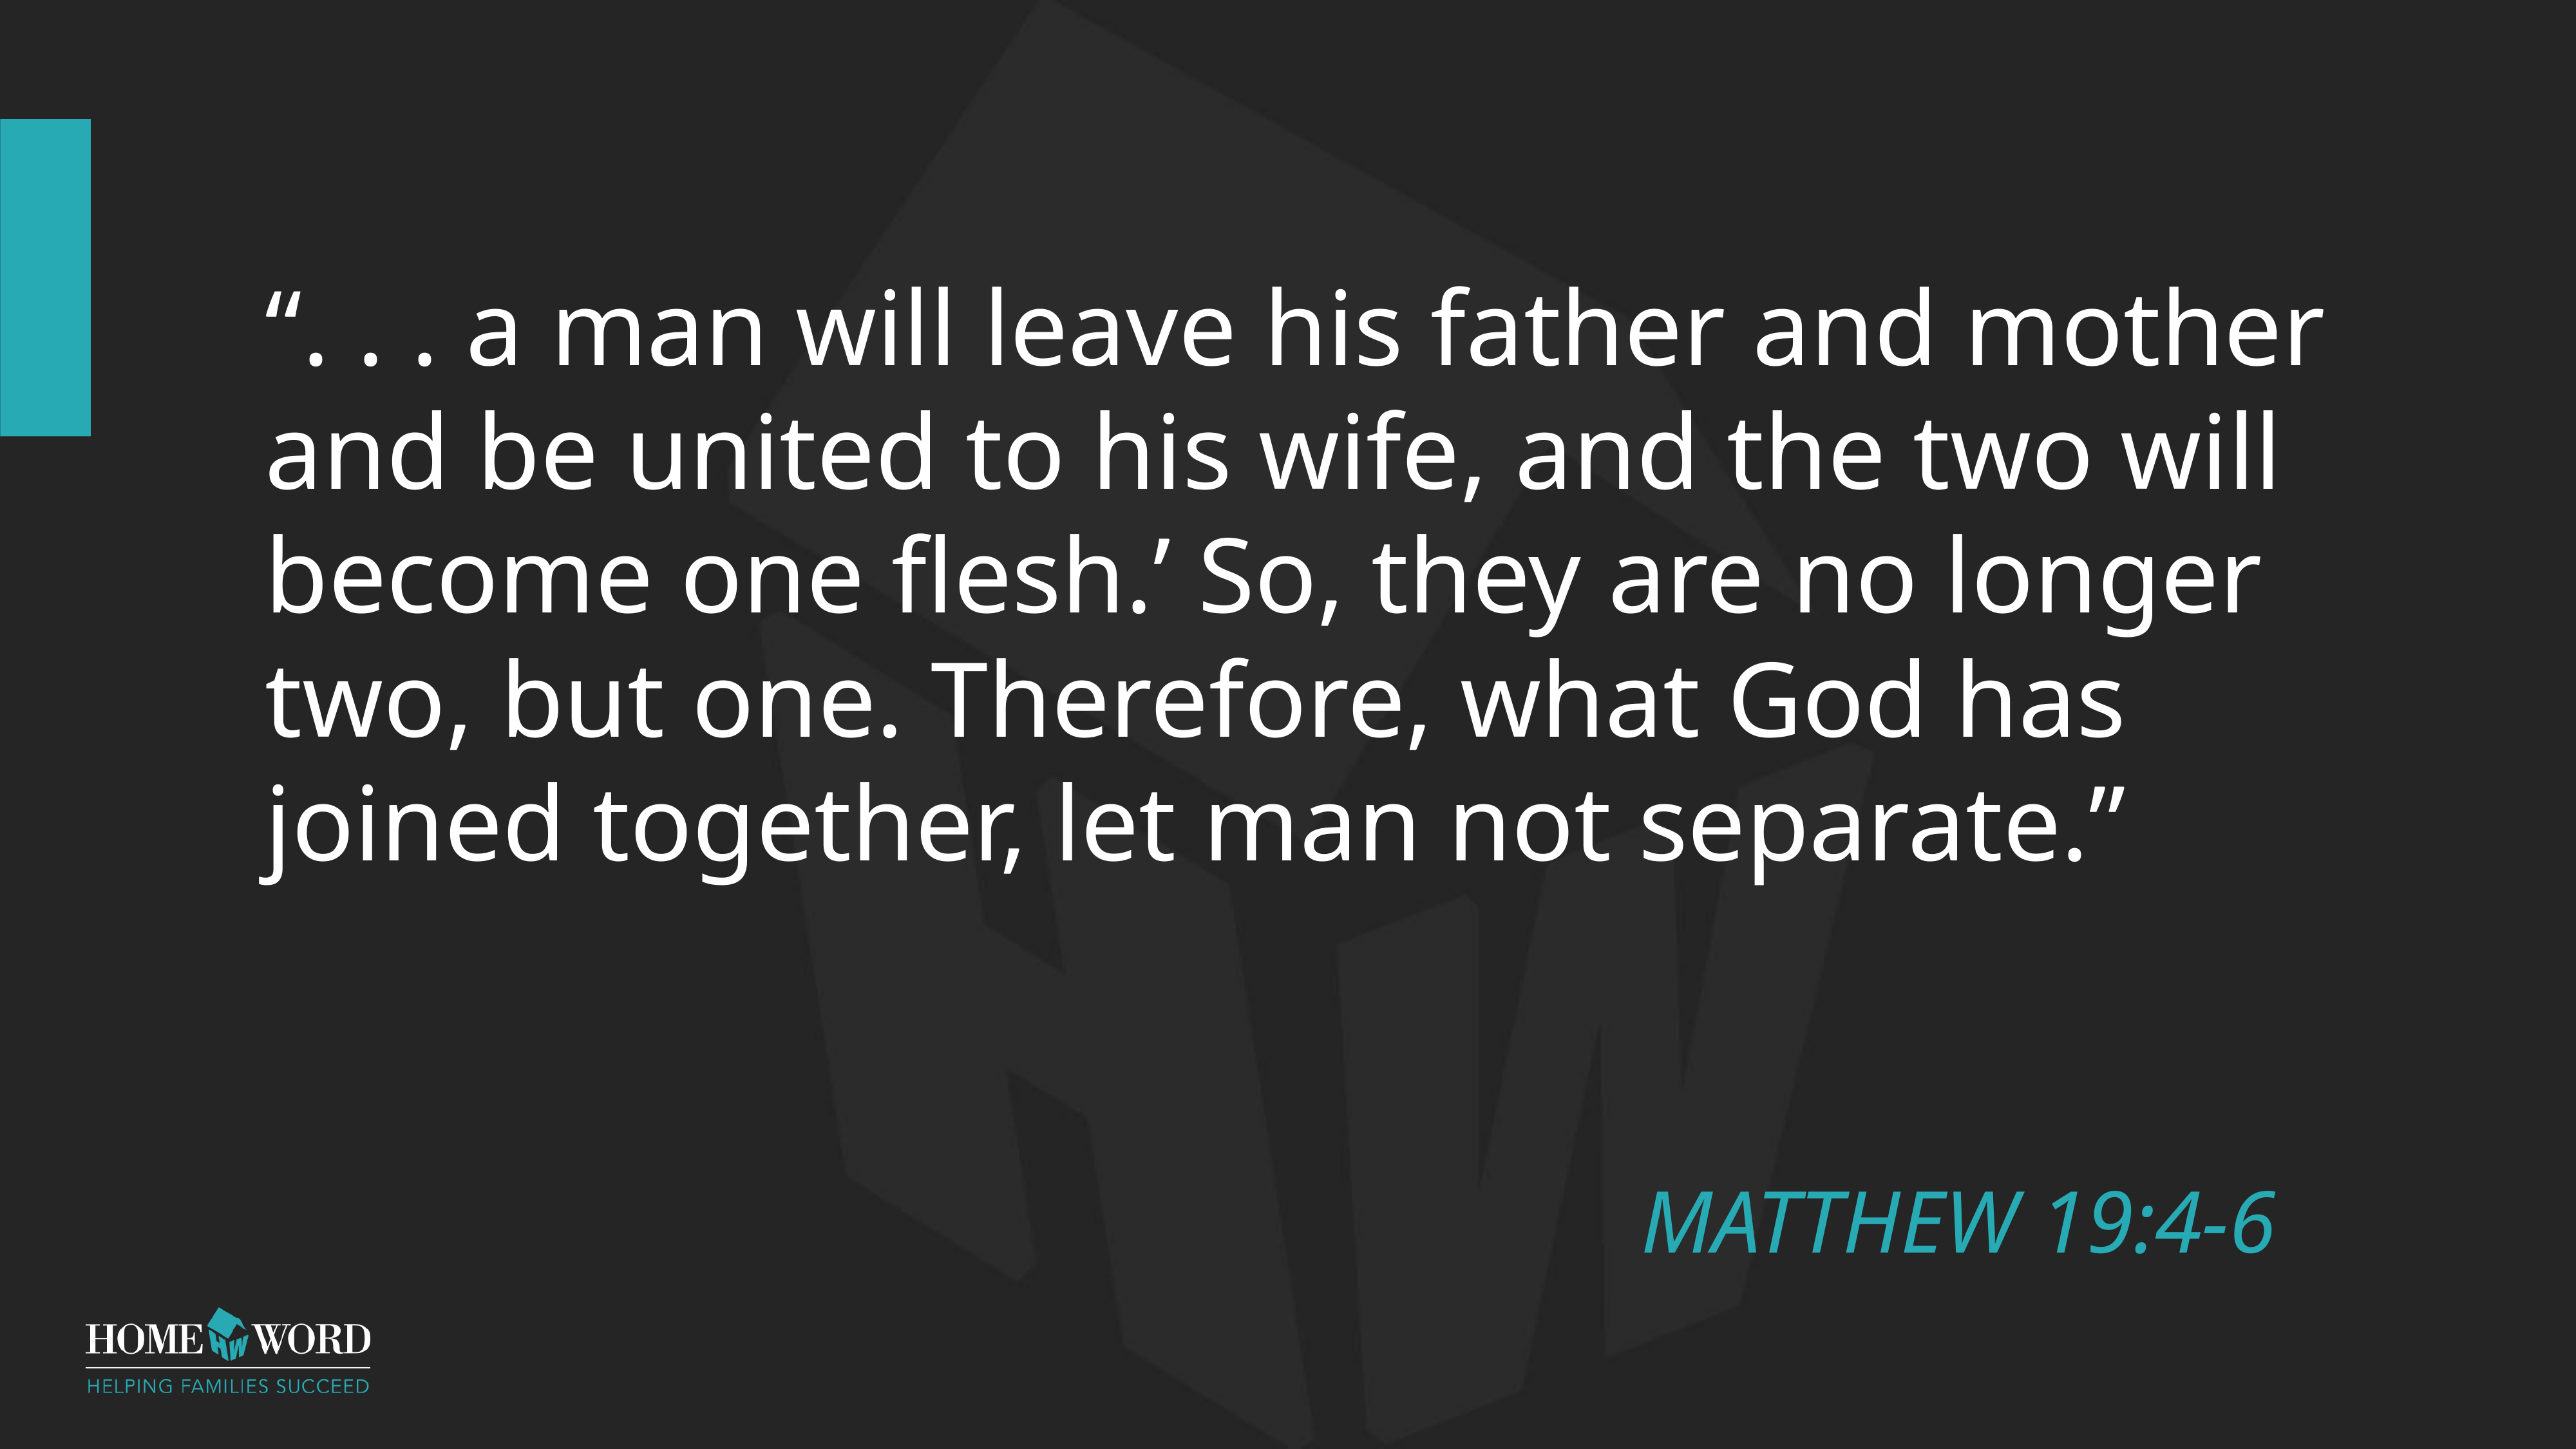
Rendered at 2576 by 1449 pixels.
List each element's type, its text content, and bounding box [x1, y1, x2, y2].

text_box MATTHEW 19:4-6 [337, 1162, 2282, 1276]
picture [0, 0, 2576, 1449]
title “. . . a man will leave his father and mother and be united to his wife, and the two will become one flesh.’ So, they are no longer two, but one. Therefore, what God has joined together, let man not separate.” [260, 256, 2361, 999]
